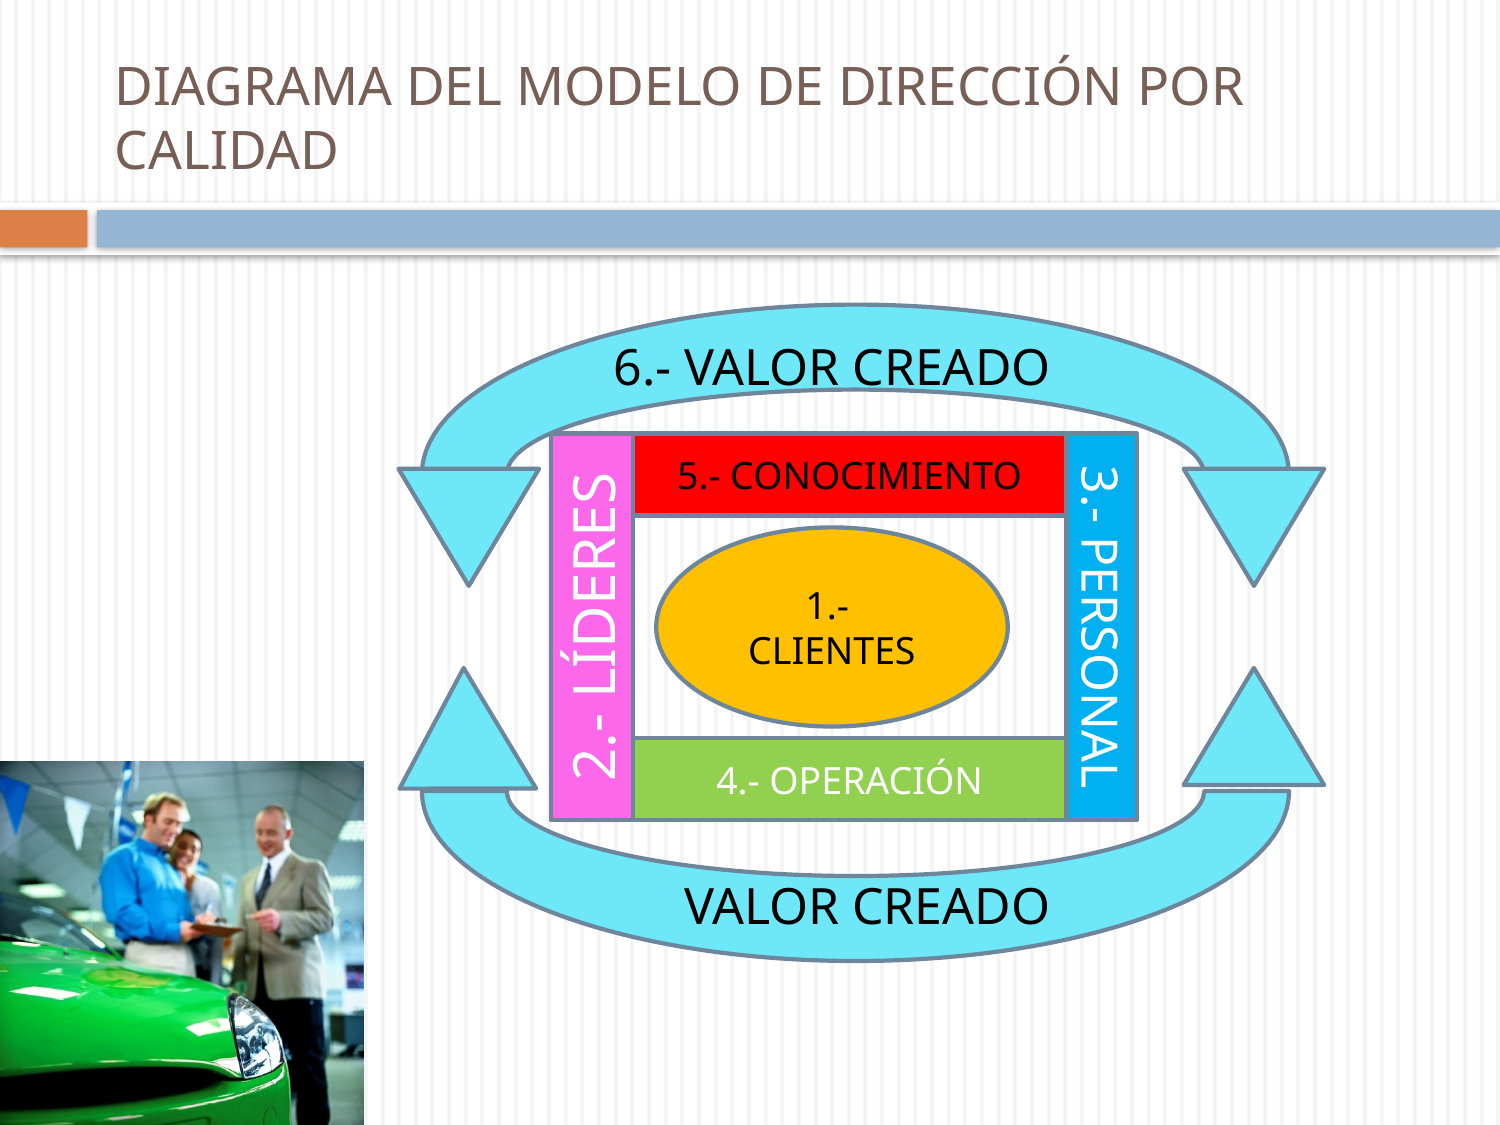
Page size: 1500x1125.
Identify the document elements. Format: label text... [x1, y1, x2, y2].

text_box [993, 788, 1292, 933]
text_box 5.- CONOCIMIENTO [635, 431, 1064, 518]
text_box 3.- PERSONAL [1064, 431, 1139, 822]
text_box 1.- CLIENTES [654, 525, 1010, 729]
text_box [1028, 329, 1291, 466]
text_box VALOR CREADO [632, 867, 1102, 942]
text_box [419, 791, 718, 939]
picture [0, 761, 364, 1125]
title DIAGRAMA DEL MODELO DE DIRECCIÓN POR CALIDAD [99, 44, 1425, 188]
text_box [397, 665, 538, 791]
text_box 4.- OPERACIÓN [631, 736, 1068, 822]
text_box [626, 302, 1084, 328]
text_box [396, 466, 541, 589]
text_box [420, 343, 682, 466]
text_box 6.- VALOR CREADO [574, 328, 1090, 403]
text_box 2.- LÍDERES [549, 431, 635, 822]
text_box [1181, 466, 1327, 589]
text_box [1181, 665, 1327, 788]
text_box [646, 942, 1065, 964]
